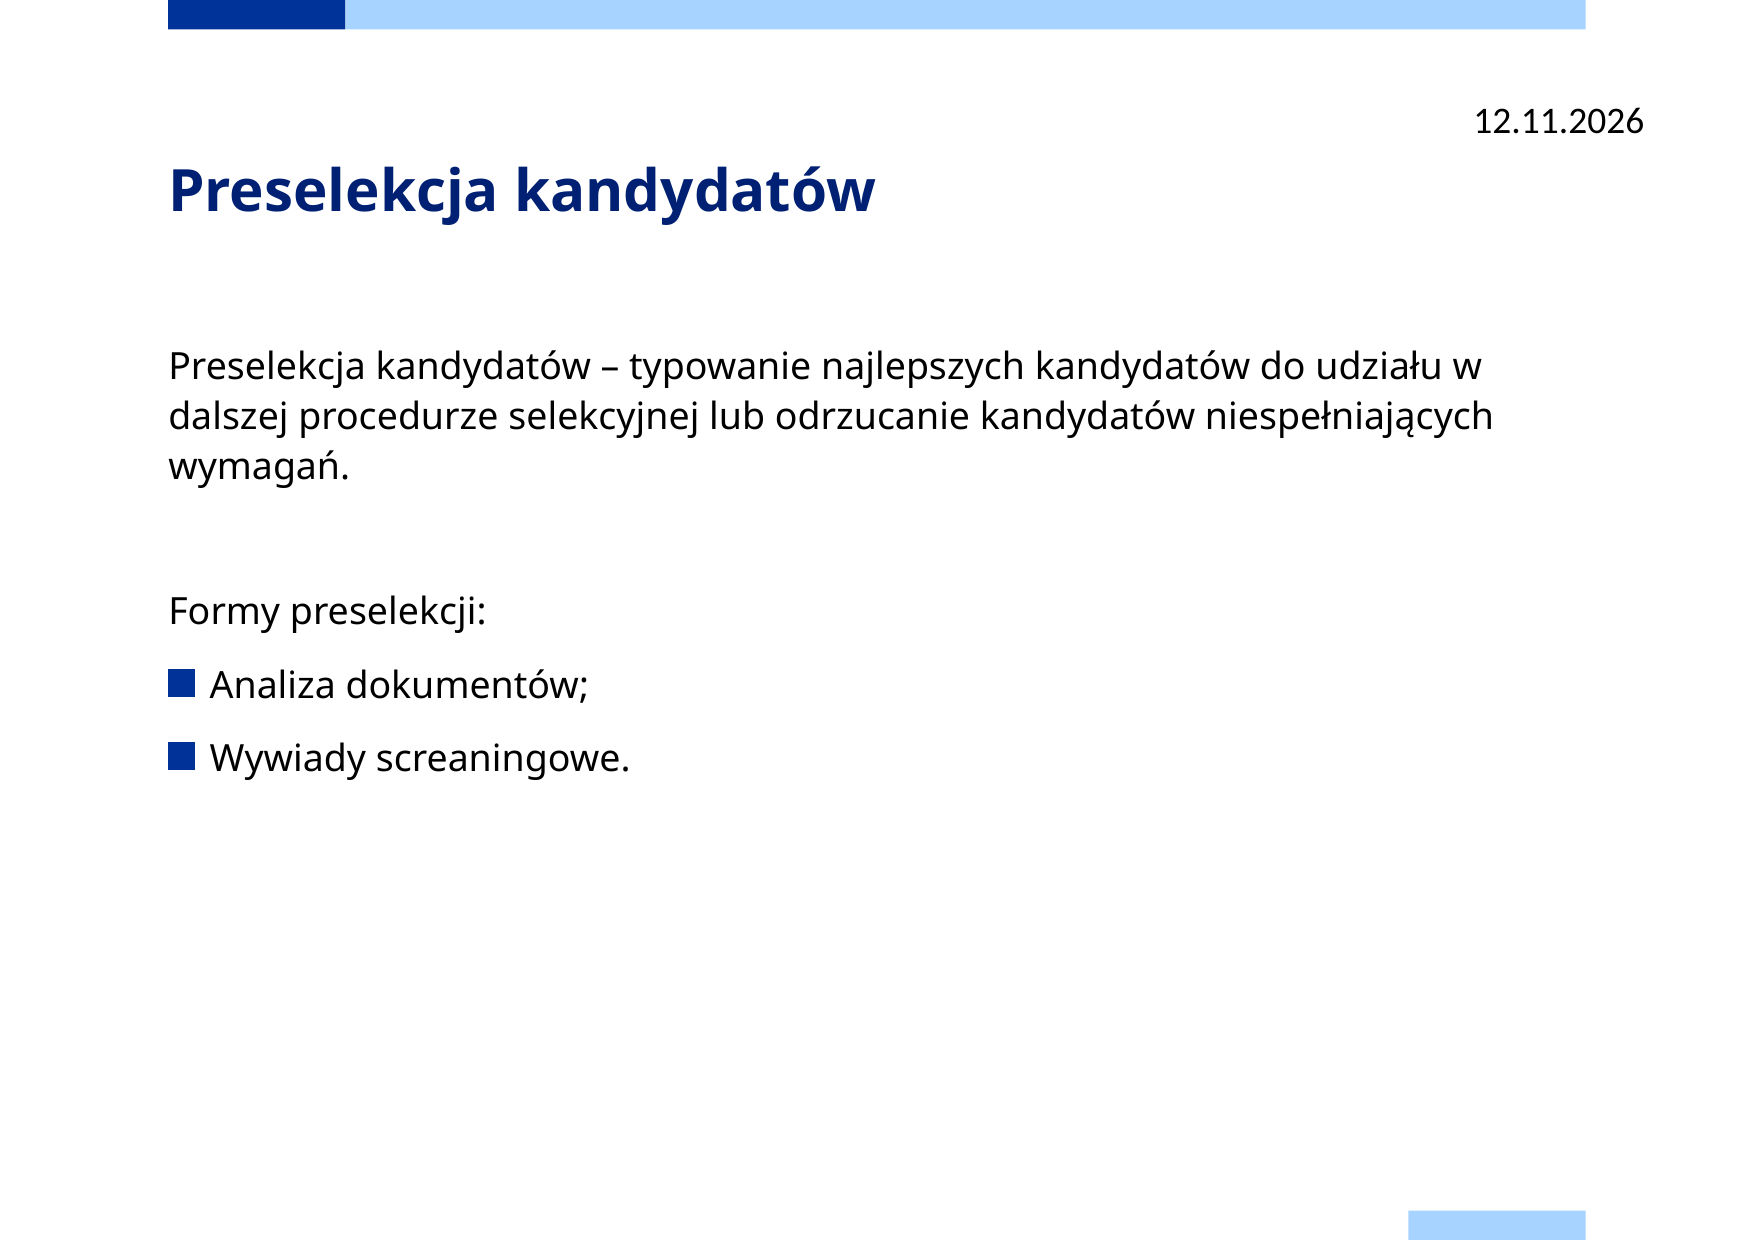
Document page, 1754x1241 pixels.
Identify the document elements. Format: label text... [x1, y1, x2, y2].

list Preselekcja kandydatów – typowanie najlepszych kandydatów do udziału w dalszej procedurze selekcyjnej lub odrzucanie kandydatów niespełniających wymagań. Formy preselekcji: Analiza dokumentów; Wywiady screaningowe. [168, 336, 1586, 1105]
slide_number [1458, 88, 1754, 149]
picture [168, 742, 195, 770]
picture [168, 669, 195, 697]
title Preselekcja kandydatów [168, 147, 1586, 325]
